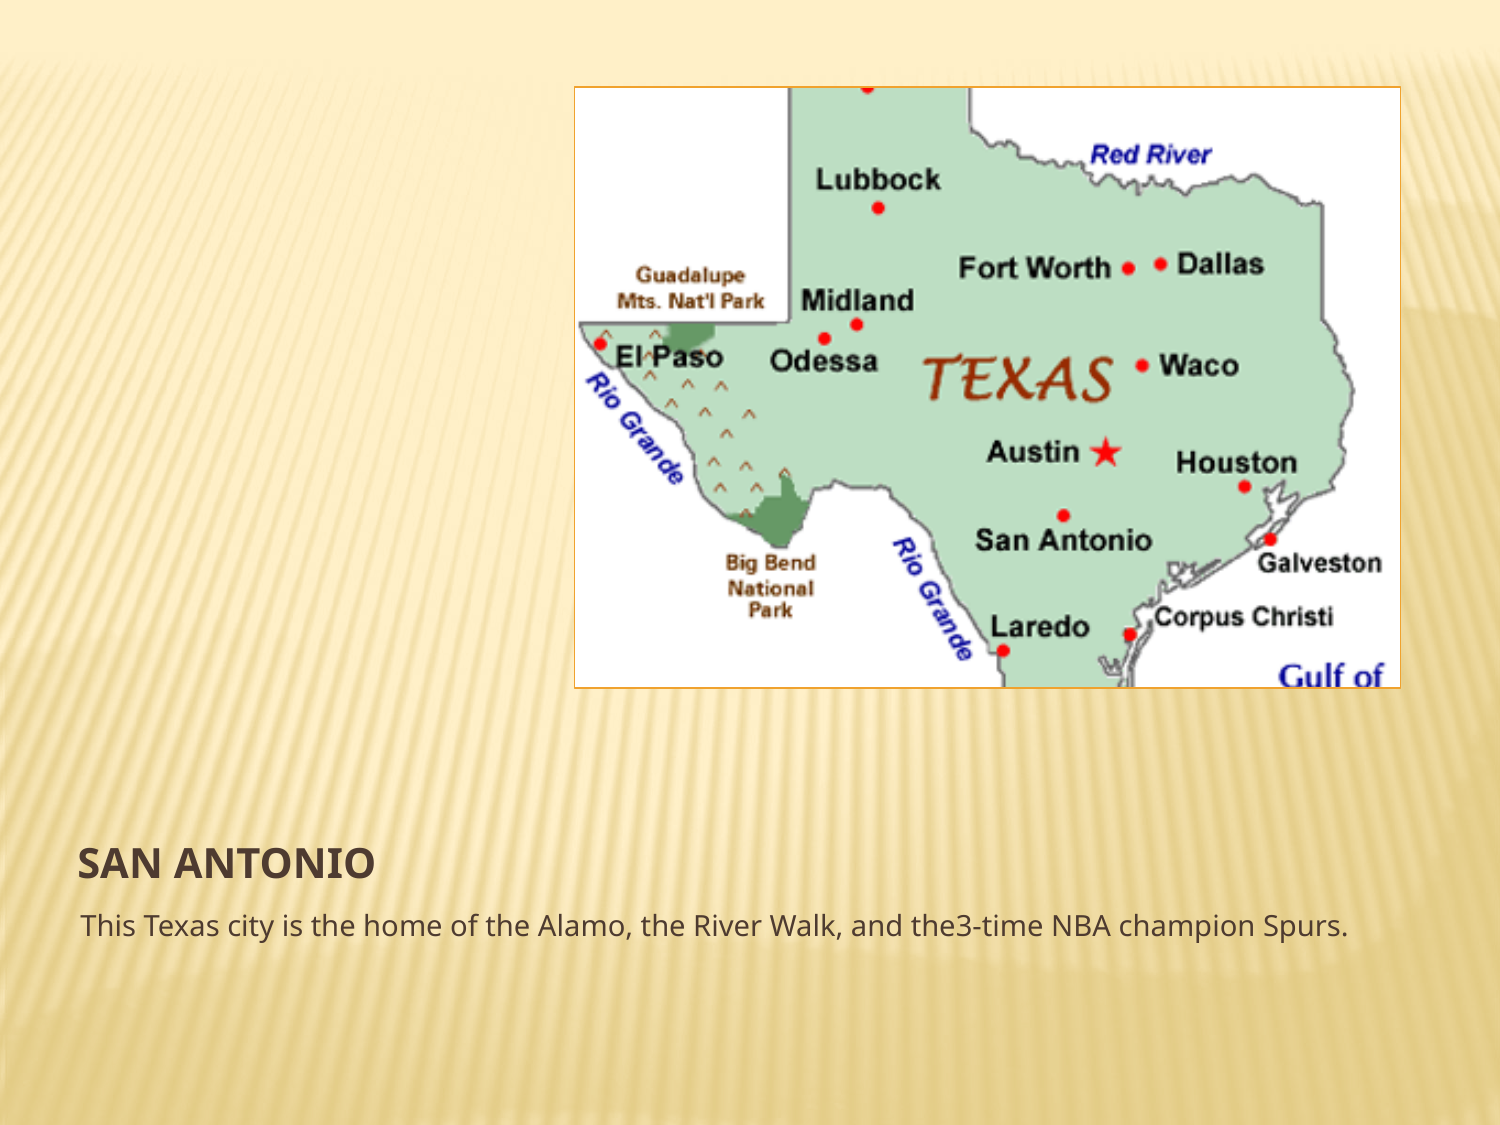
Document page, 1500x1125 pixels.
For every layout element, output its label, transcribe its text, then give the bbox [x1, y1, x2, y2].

picture [574, 87, 1401, 688]
title San Antonio [62, 819, 1025, 905]
list This Texas city is the home of the Alamo, the River Walk, and the3-time NBA champion Spurs. [62, 907, 1425, 1034]
